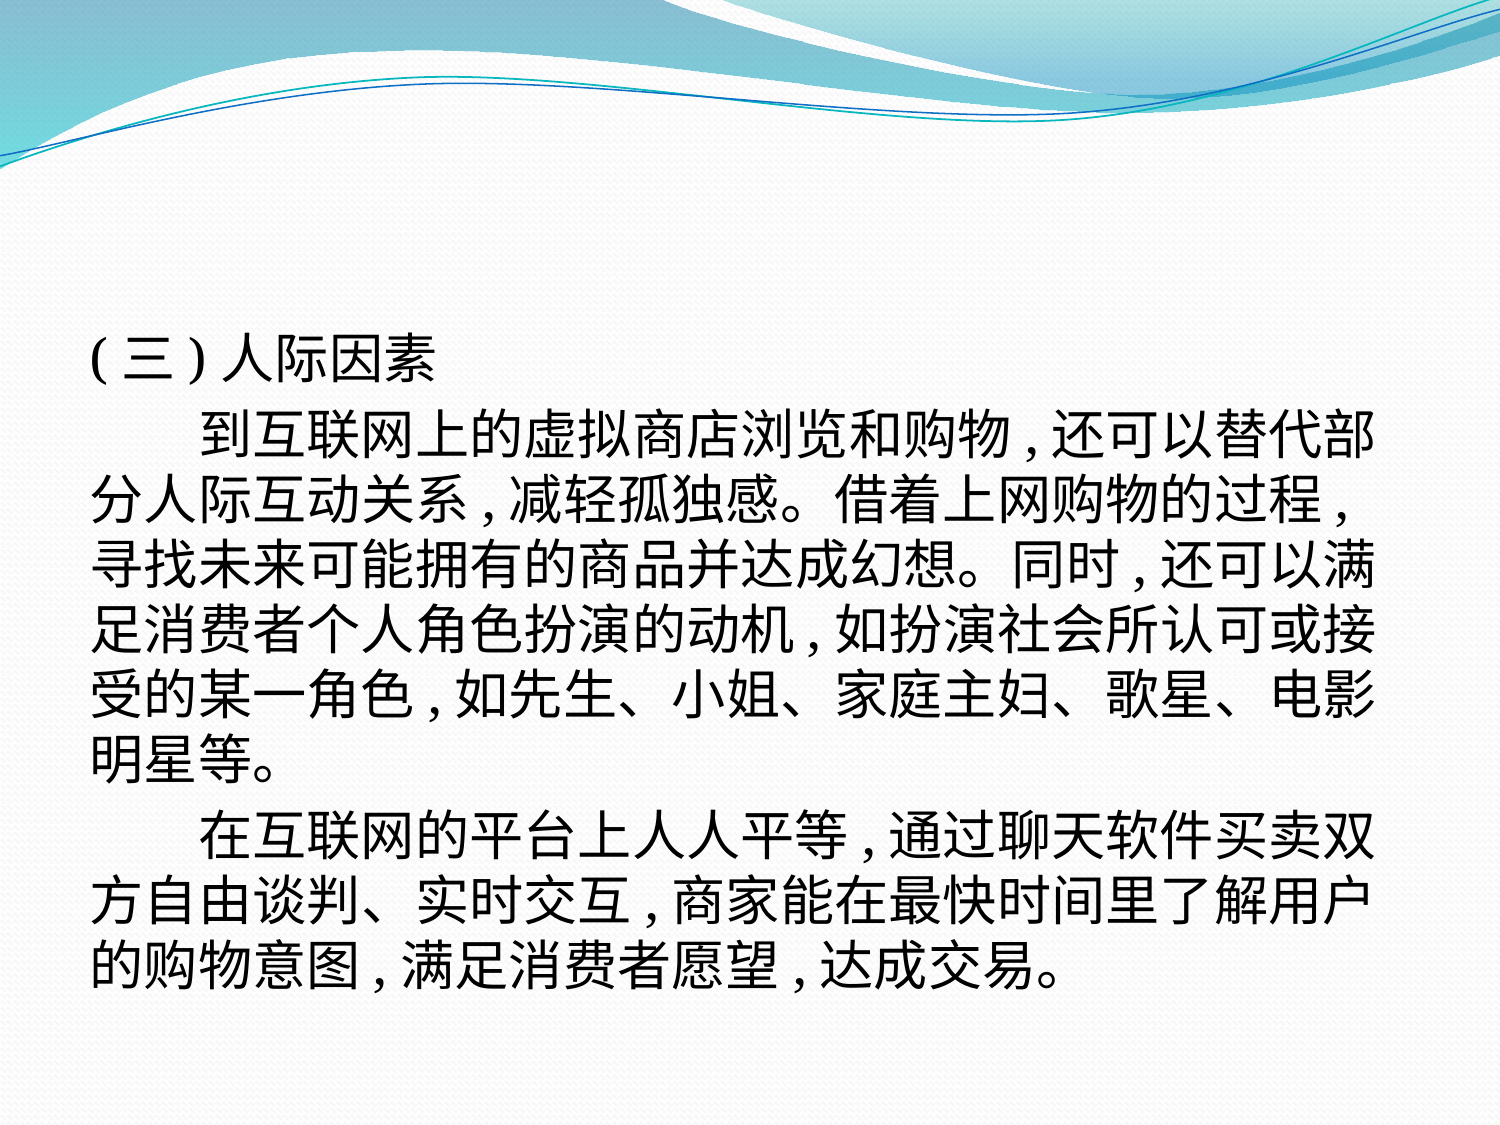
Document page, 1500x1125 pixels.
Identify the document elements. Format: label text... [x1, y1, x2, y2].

list (三)人际因素 到互联网上的虚拟商店浏览和购物,还可以替代部分人际互动关系,减轻孤独感。借着上网购物的过程,寻找未来可能拥有的商品并达成幻想。同时,还可以满足消费者个人角色扮演的动机,如扮演社会所认可或接受的某一角色,如先生、小姐、家庭主妇、歌星、电影明星等。 在互联网的平台上人人平等,通过聊天软件买卖双方自由谈判、实时交互,商家能在最快时间里了解用户的购物意图,满足消费者愿望,达成交易。 [75, 317, 1425, 1038]
